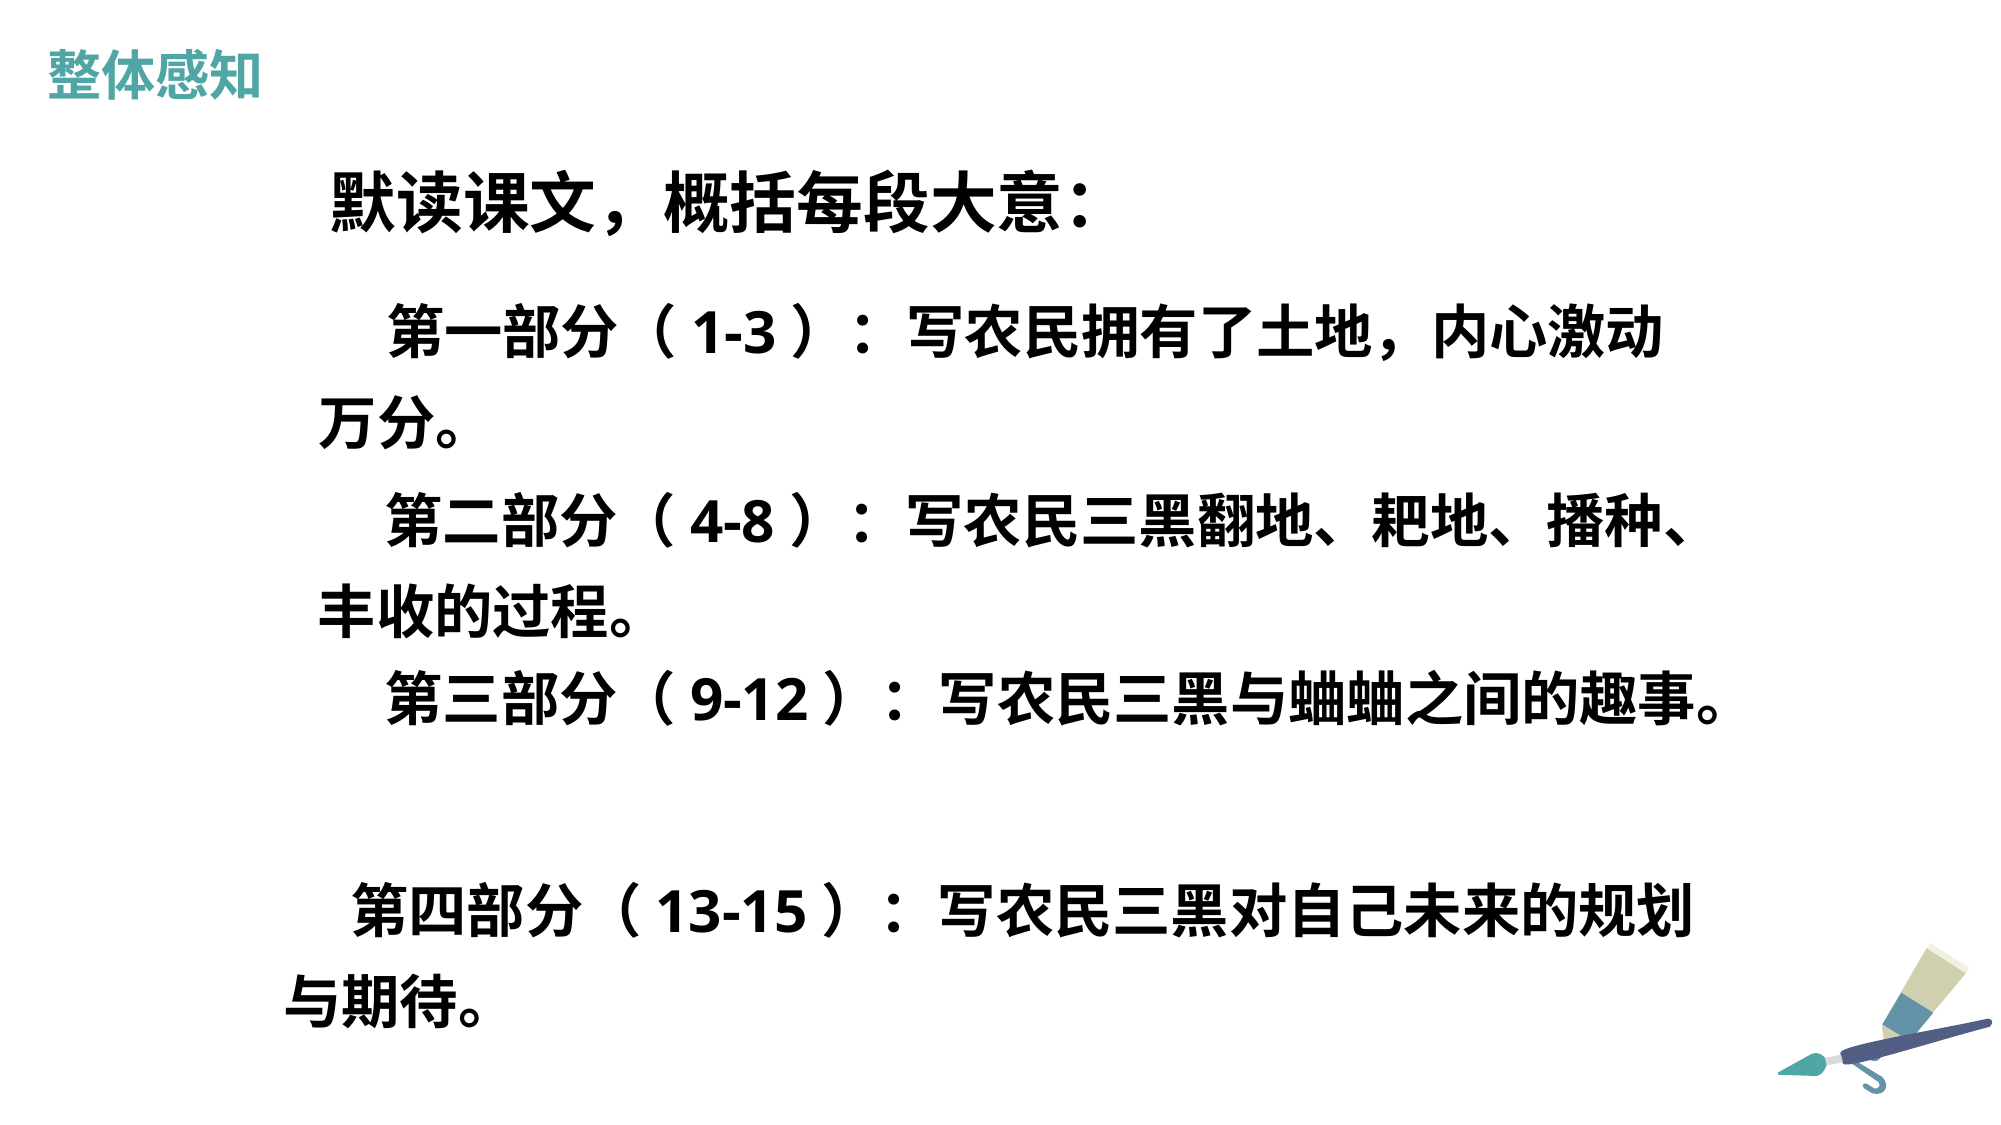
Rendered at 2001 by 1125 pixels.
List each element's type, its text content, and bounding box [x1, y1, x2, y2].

text_box 第二部分（4-8）：写农民三黑翻地、耙地、播种、丰收的过程。 [303, 456, 1721, 633]
text_box 第三部分（9-12）：写农民三黑与蛐蛐之间的趣事。 [303, 633, 1721, 739]
text_box 整体感知 [32, 33, 347, 114]
text_box 第一部分（1-3）：写农民拥有了土地，内心激动万分。 [304, 267, 1721, 464]
text_box 默读课文，概括每段大意： [314, 113, 1253, 249]
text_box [1811, 945, 1974, 1125]
text_box 第四部分（13-15）：写农民三黑对自己未来的规划与期待。 [268, 845, 1721, 1043]
